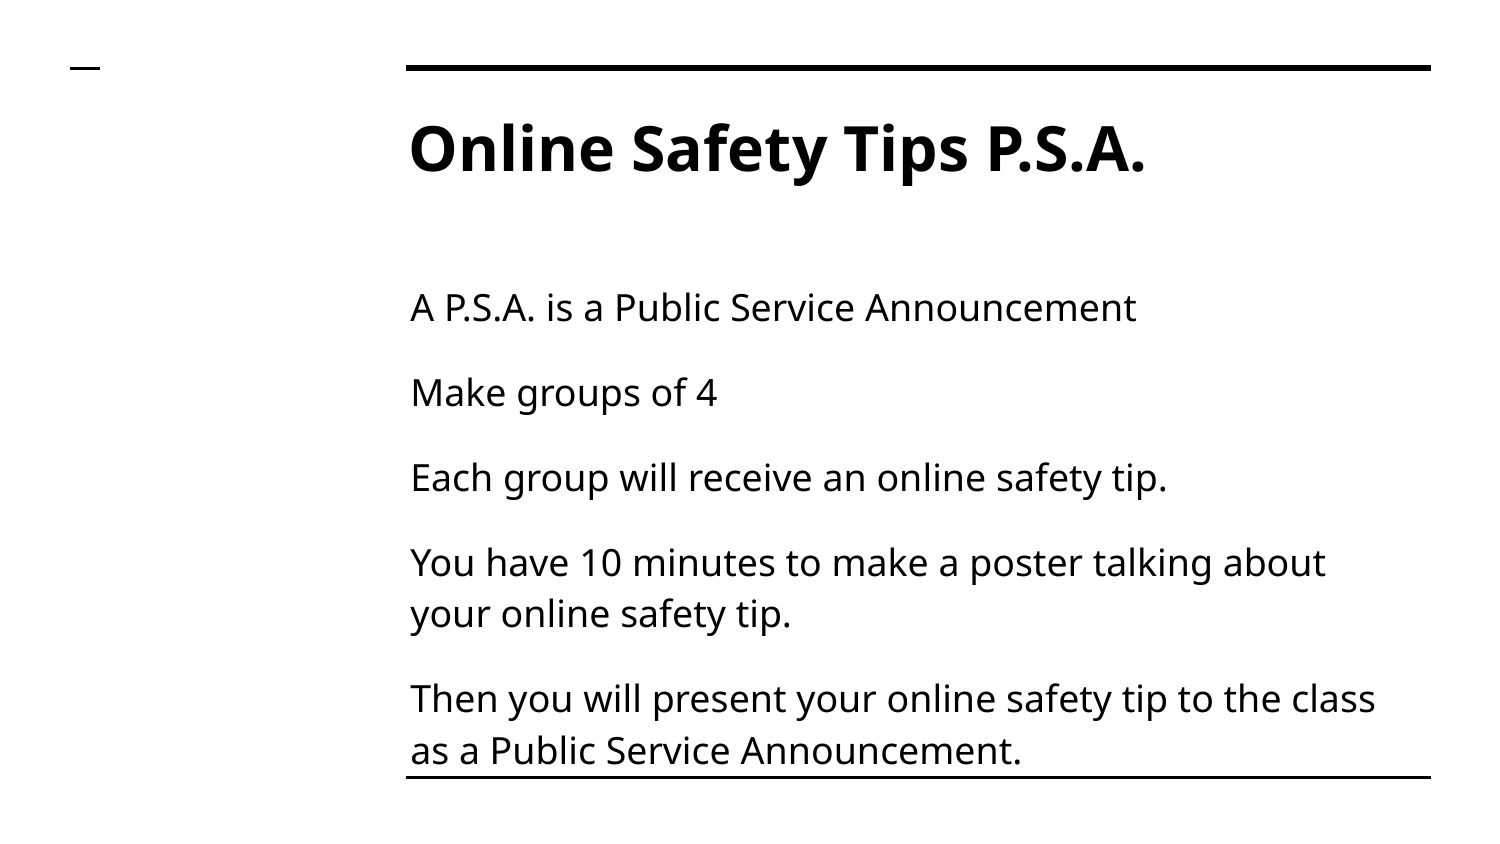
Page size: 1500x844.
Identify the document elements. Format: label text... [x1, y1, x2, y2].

title Online Safety Tips P.S.A. [393, 94, 1431, 199]
list A P.S.A. is a Public Service Announcement Make groups of 4 Each group will receive an online safety tip. You have 10 minutes to make a poster talking about your online safety tip. Then you will present your online safety tip to the class as a Public Service Announcement. [395, 261, 1433, 755]
